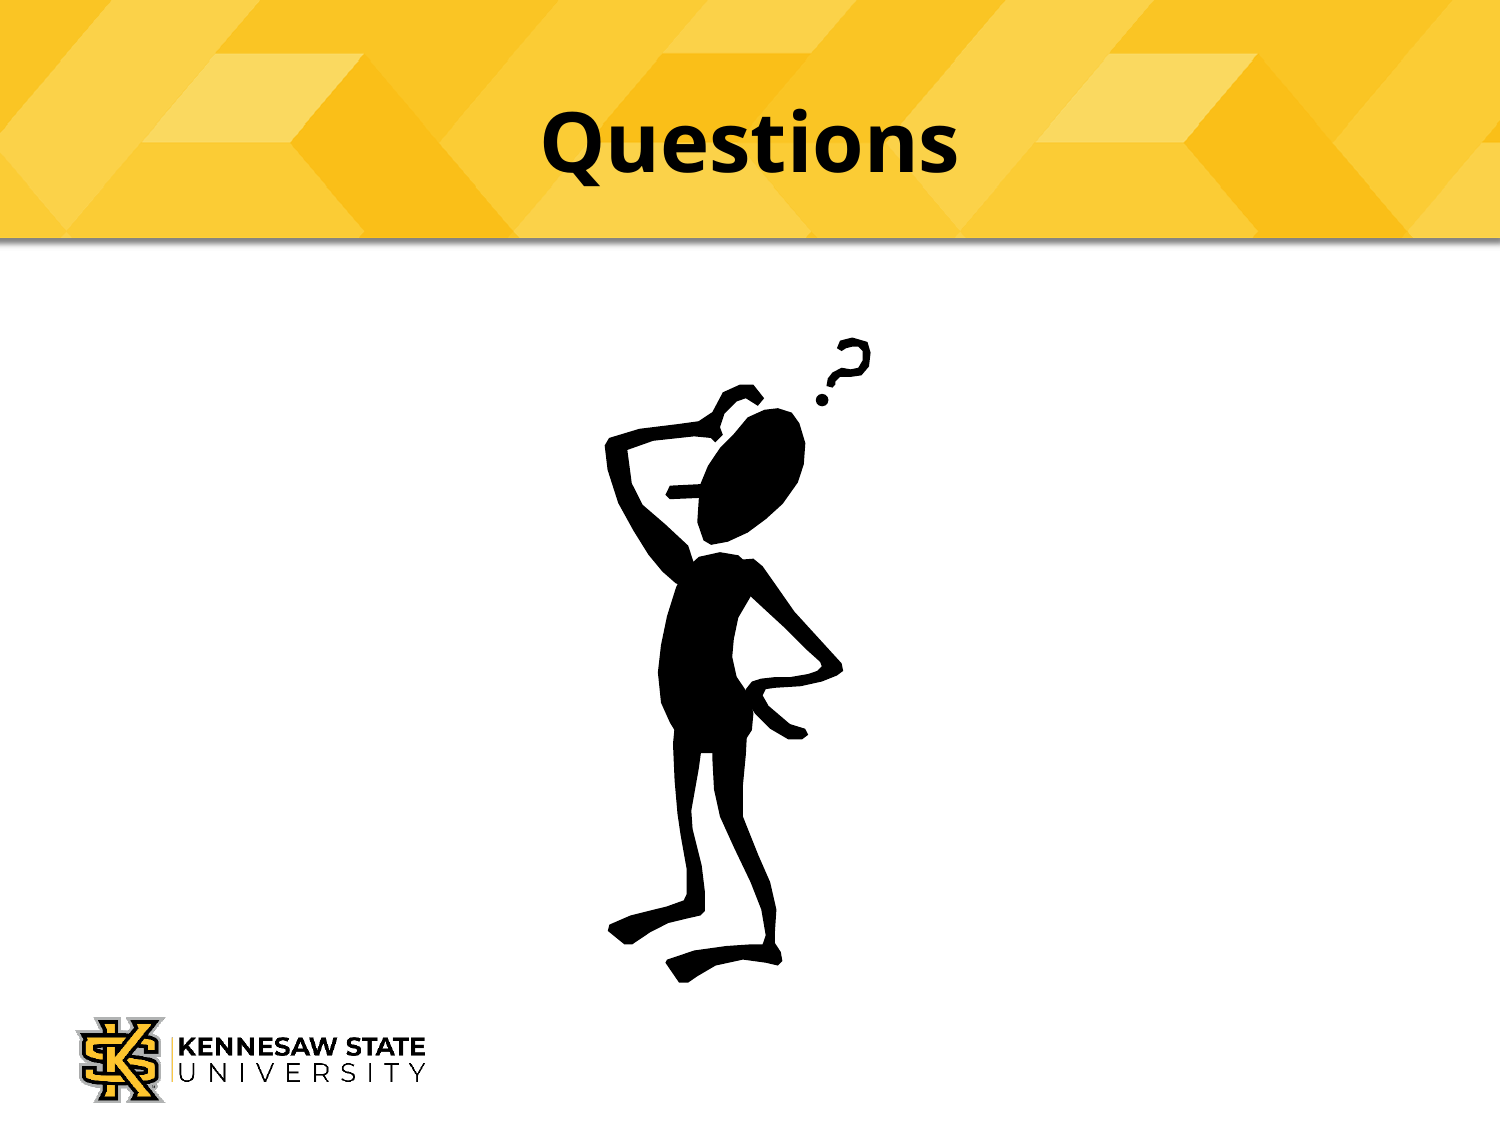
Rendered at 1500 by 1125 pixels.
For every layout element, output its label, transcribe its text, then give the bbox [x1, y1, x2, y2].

title Questions [75, 45, 1425, 233]
picture [604, 337, 872, 984]
picture [75, 1017, 425, 1103]
picture [0, 0, 1500, 251]
